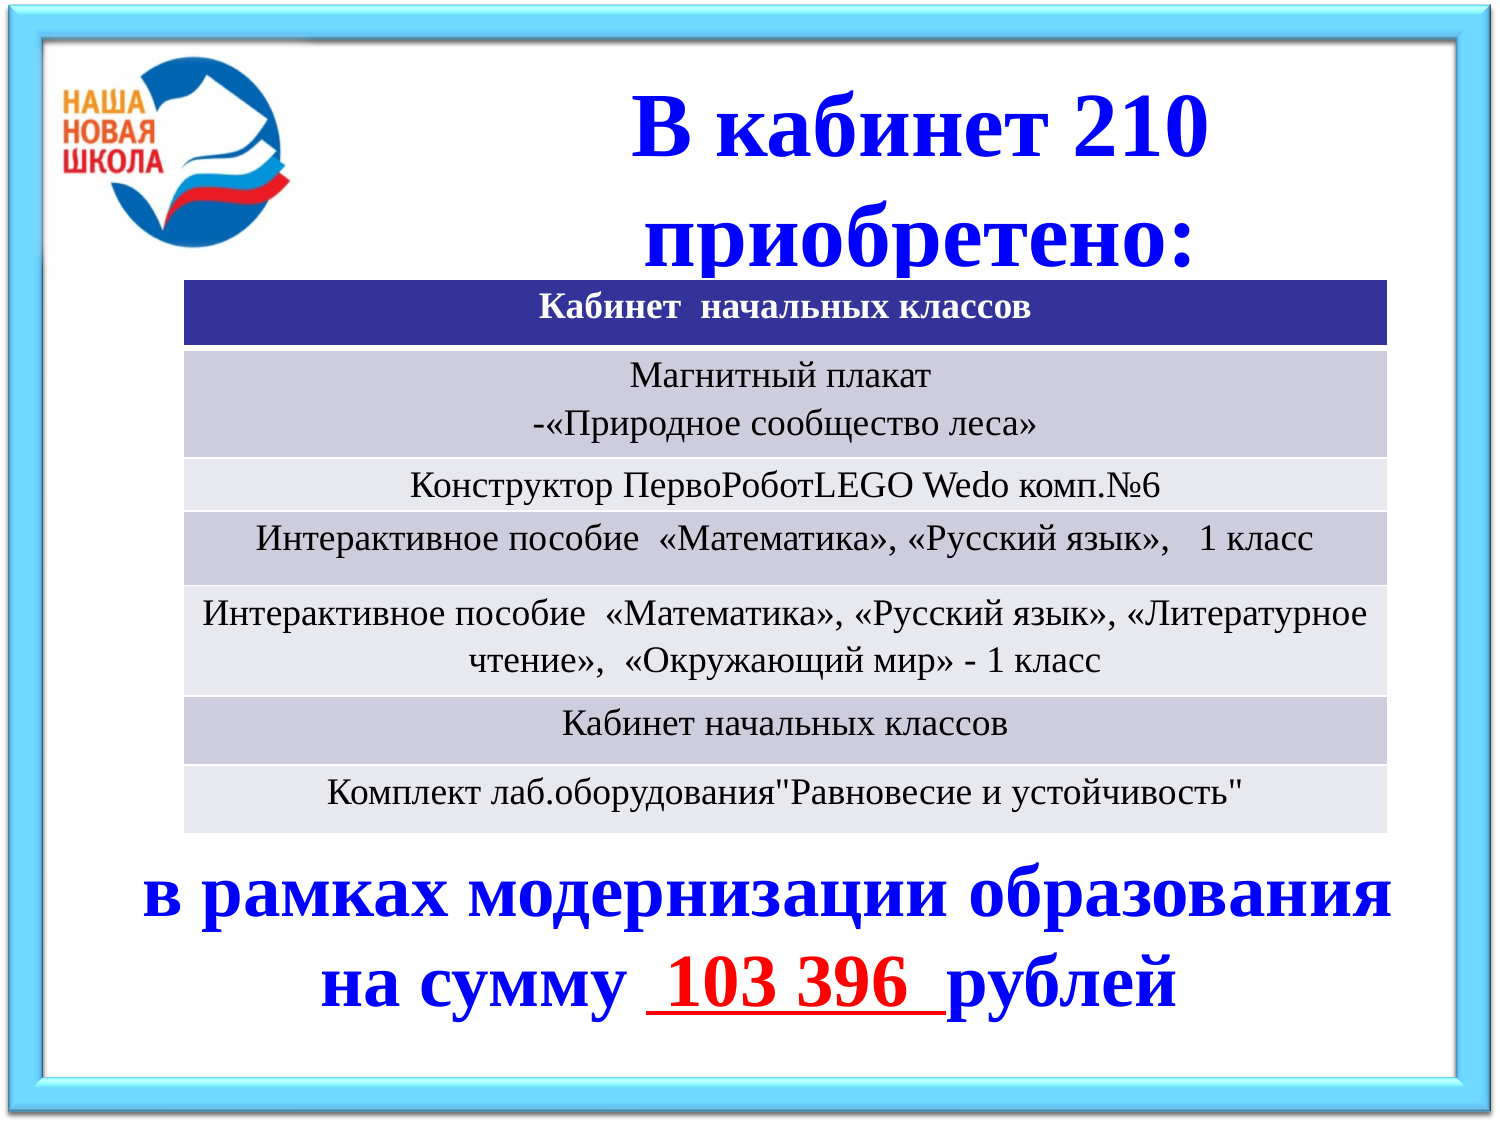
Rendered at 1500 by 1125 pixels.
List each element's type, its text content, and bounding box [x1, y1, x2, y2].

table_cell Интерактивное пособие «Математика», «Русский язык», «Литературное чтение», «Окружающий мир» - 1 класс [184, 586, 1387, 695]
table_cell Конструктор ПервоРоботLEGO Wedo комп.№6 [184, 459, 1387, 510]
table_cell Кабинет начальных классов [184, 697, 1387, 764]
title В кабинет 210 приобретено: [407, 42, 1435, 197]
picture [29, 30, 326, 275]
table_header Кабинет начальных классов [184, 280, 1387, 345]
table_cell Комплект лаб.оборудования"Равновесие и устойчивость" [184, 766, 1387, 833]
table_cell Магнитный плакат -«Природное сообщество леса» [184, 351, 1387, 457]
table_cell Интерактивное пособие «Математика», «Русский язык», 1 класс [184, 512, 1387, 585]
subtitle в рамках модернизации образования на сумму 103 396 рублей [100, 833, 1436, 1052]
